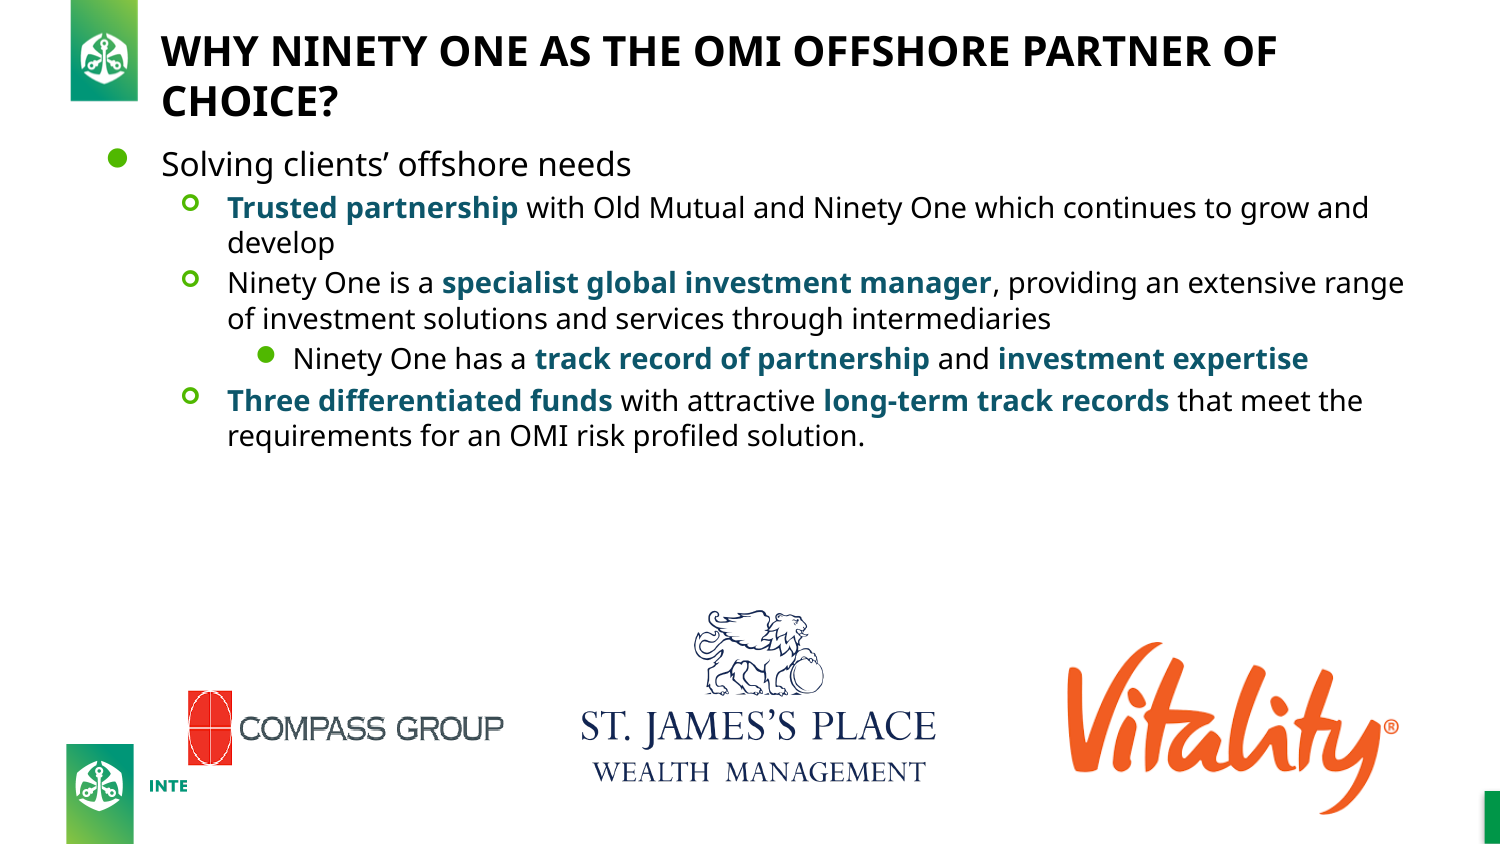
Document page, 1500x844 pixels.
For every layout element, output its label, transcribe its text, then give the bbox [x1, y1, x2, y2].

picture [0, 0, 146, 107]
list Solving clients’ offshore needs Trusted partnership with Old Mutual and Ninety One which continues to grow and develop Ninety One is a specialist global investment manager, providing an extensive range of investment solutions and services through intermediaries Ninety One has a track record of partnership and investment expertise Three differentiated funds with attractive long-term track records that meet the requirements for an OMI risk profiled solution. [90, 135, 1428, 754]
picture [1, 648, 505, 844]
picture [580, 608, 937, 782]
picture [1067, 642, 1400, 816]
title WHY NINETY ONE AS THE OMI OFFSHORE PARTNER OF CHOICE? [145, 43, 1425, 107]
